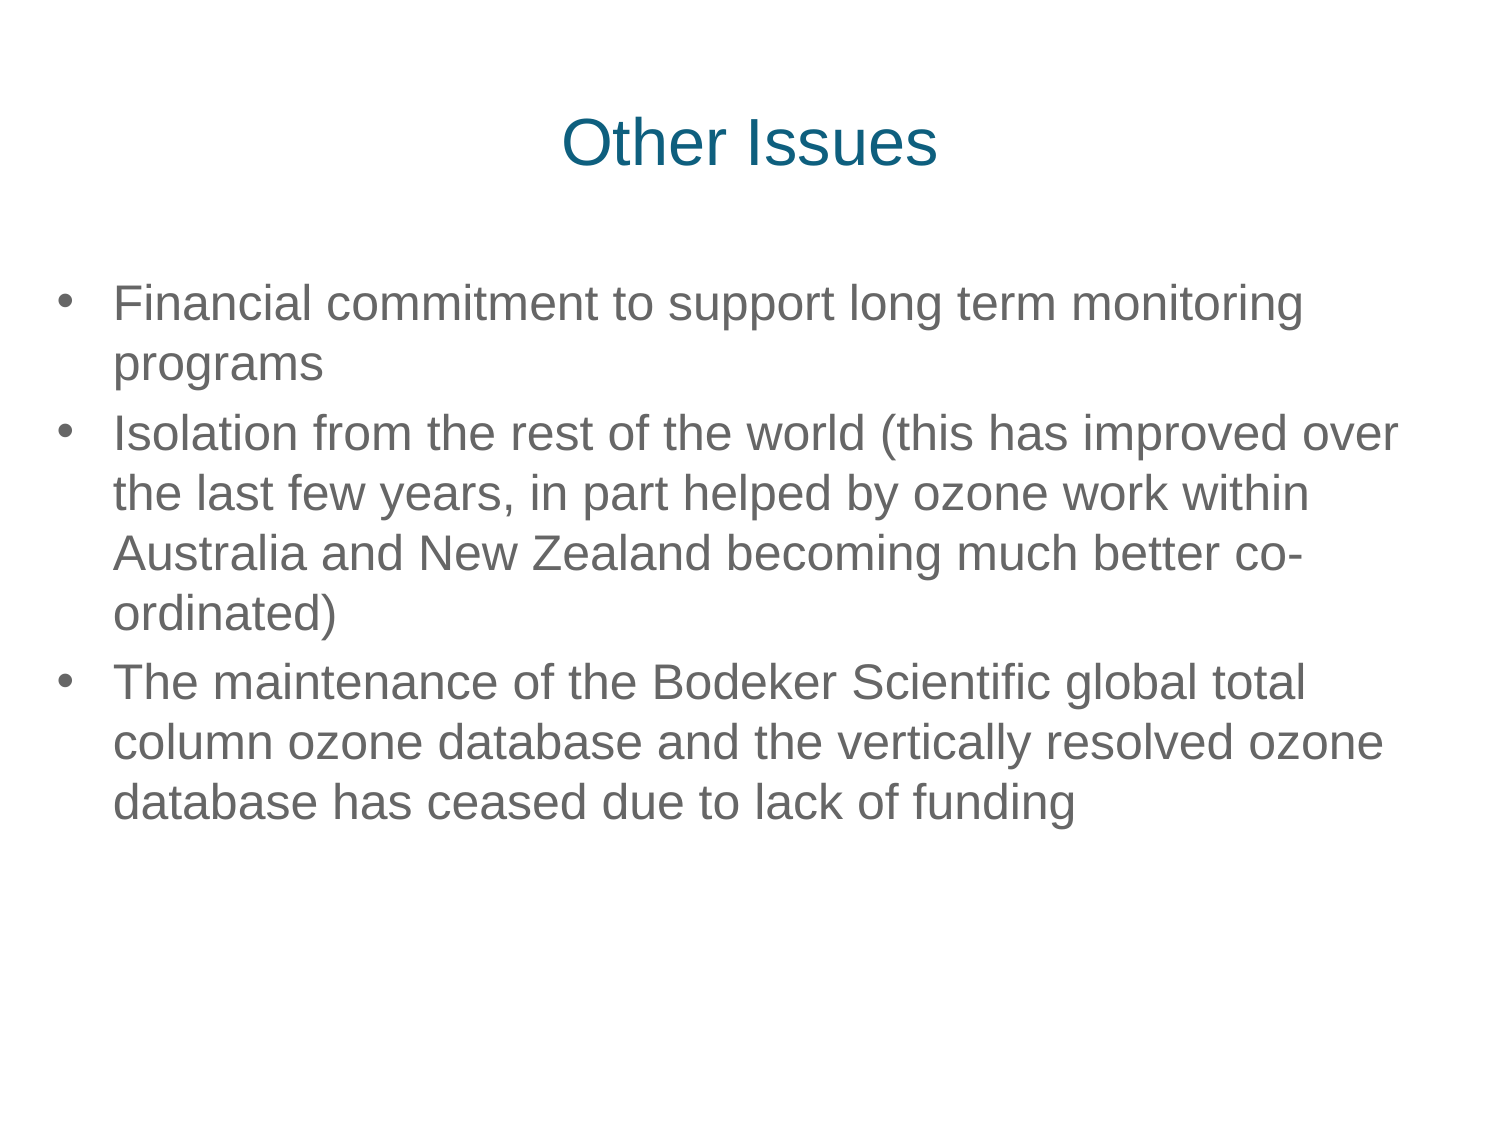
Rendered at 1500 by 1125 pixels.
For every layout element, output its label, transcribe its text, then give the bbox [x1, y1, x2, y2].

list Financial commitment to support long term monitoring programs Isolation from the rest of the world (this has improved over the last few years, in part helped by ozone work within Australia and New Zealand becoming much better co-ordinated) The maintenance of the Bodeker Scientific global total column ozone database and the vertically resolved ozone database has ceased due to lack of funding [41, 262, 1459, 1089]
title Other Issues [41, 45, 1459, 233]
